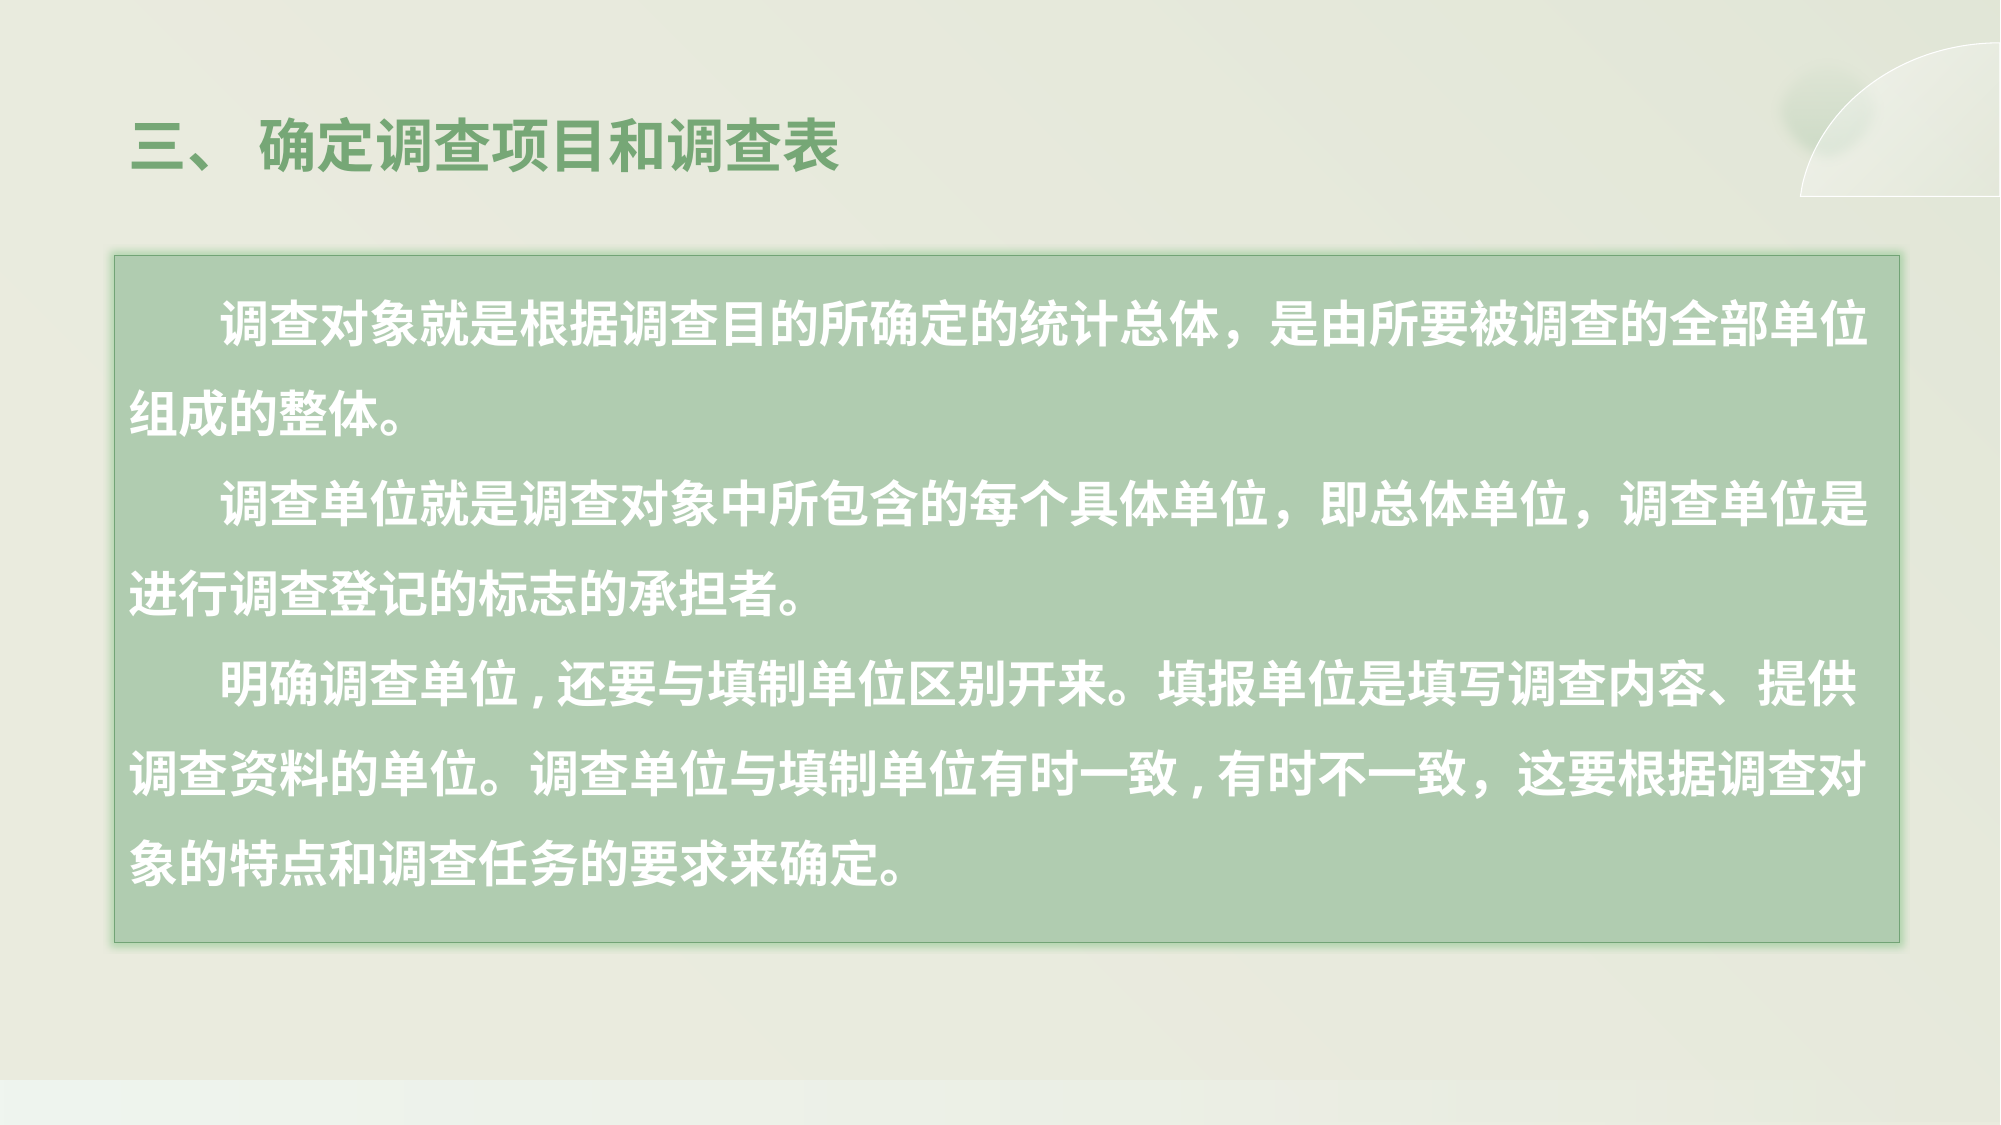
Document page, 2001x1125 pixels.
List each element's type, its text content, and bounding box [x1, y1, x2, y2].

text_box [1179, 345, 1846, 496]
text_box 三、 确定调查项目和调查表 [114, 73, 1103, 224]
text_box 调查对象就是根据调查目的所确定的统计总体，是由所要被调查的全部单位组成的整体。 调查单位就是调查对象中所包含的每个具体单位，即总体单位，调查单位是进行调查登记的标志的承担者。 明确调查单位,还要与填制单位区别开来。填报单位是填写调查内容、提供调查资料的单位。调查单位与填制单位有时一致,有时不一致，这要根据调查对象的特点和调查任务的要求来确定。 [114, 255, 1900, 943]
